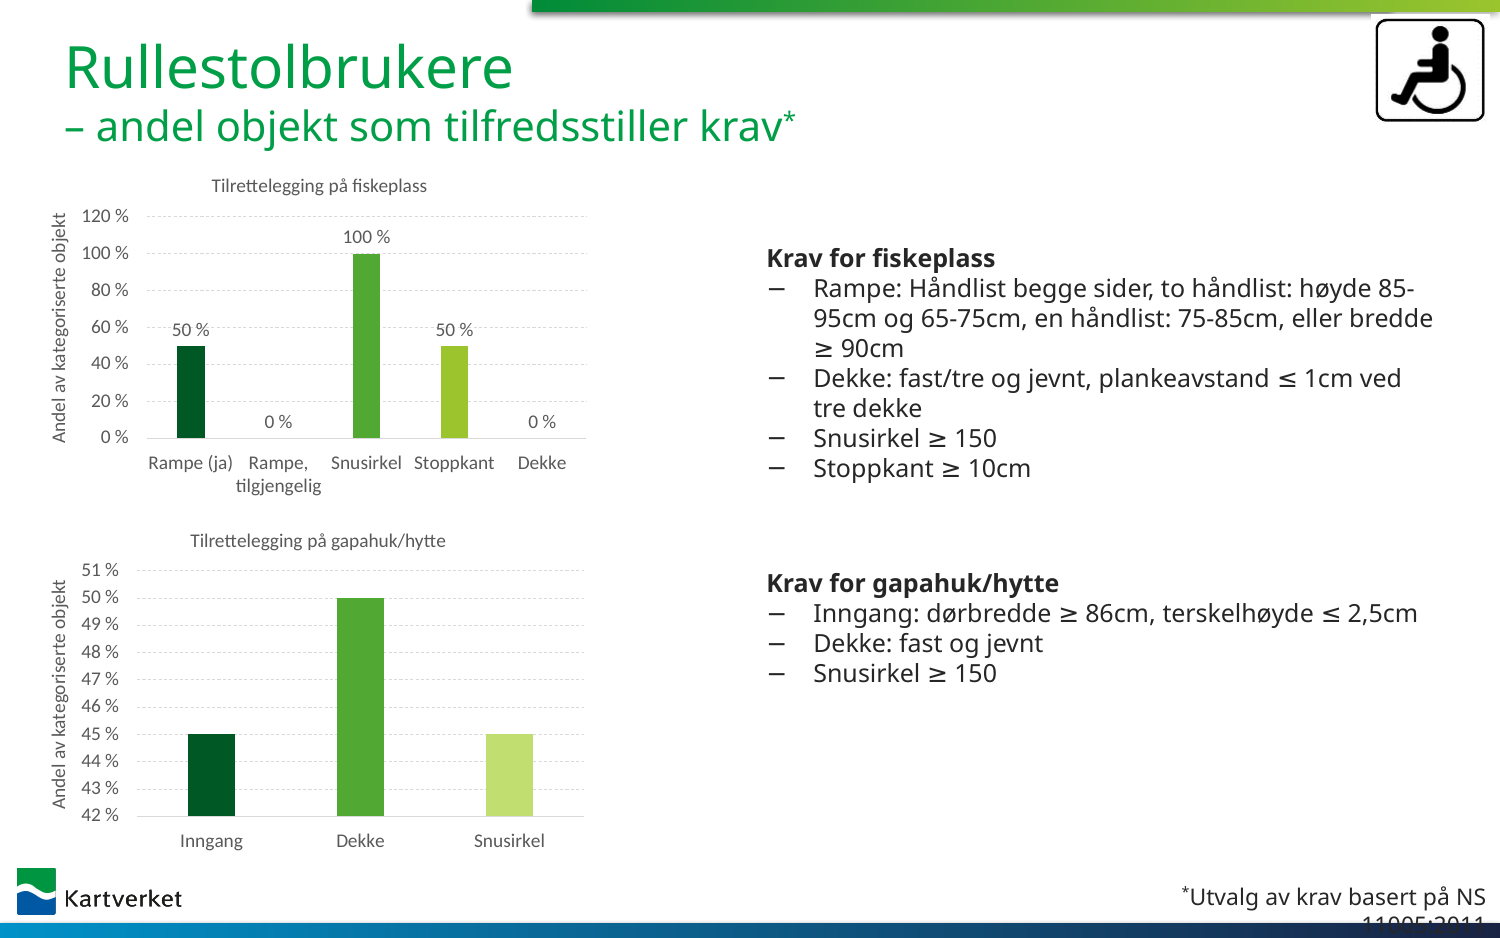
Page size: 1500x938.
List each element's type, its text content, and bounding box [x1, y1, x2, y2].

picture [1371, 13, 1491, 127]
text_box Krav for fiskeplass Rampe: Håndlist begge sider, to håndlist: høyde 85-95cm og 65-75cm, en håndlist: 75-85cm, eller bredde ≥ 90cm Dekke: fast/tre og jevnt, plankeavstand ≤ 1cm ved tre dekke Snusirkel ≥ 150 Stoppkant ≥ 10cm [751, 235, 1452, 490]
picture [41, 166, 598, 505]
text_box *Utvalg av krav basert på NS 11005:2011 [1068, 873, 1500, 938]
text_box Rullestolbrukere – andel objekt som tilfredsstiller krav* [49, 29, 1431, 158]
picture [41, 520, 596, 859]
text_box Krav for gapahuk/hytte Inngang: dørbredde ≥ 86cm, terskelhøyde ≤ 2,5cm Dekke: fast og jevnt Snusirkel ≥ 150 [751, 560, 1452, 695]
